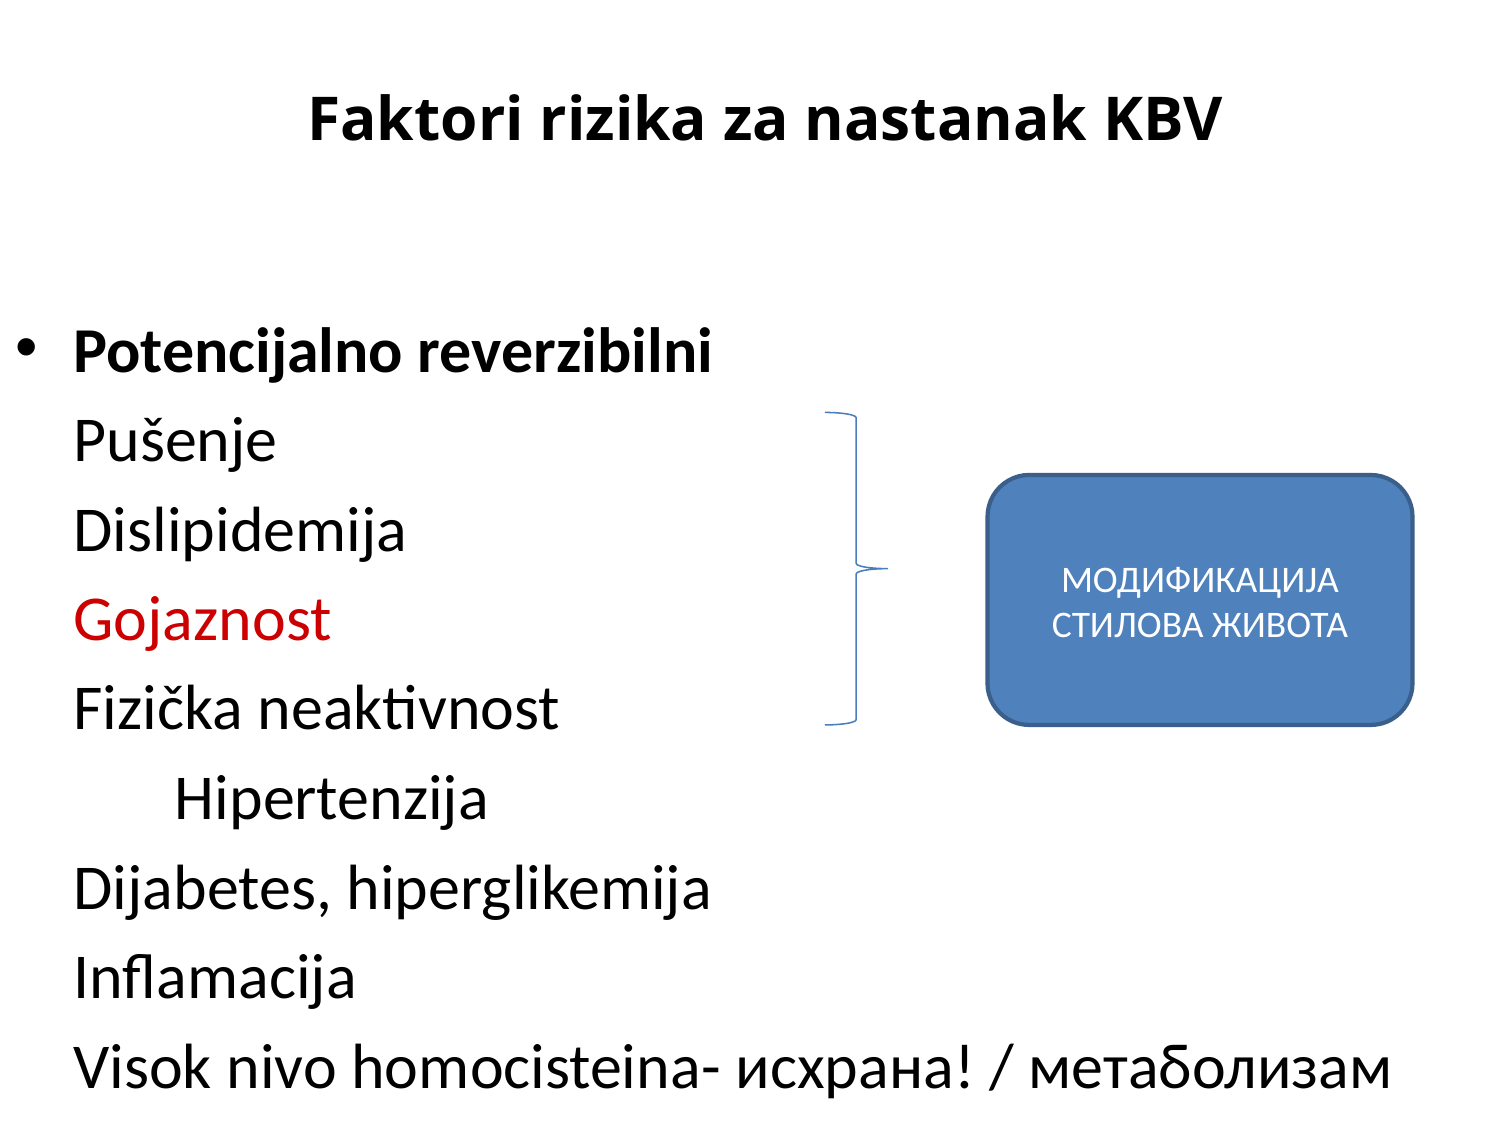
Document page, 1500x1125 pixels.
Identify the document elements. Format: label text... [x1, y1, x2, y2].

text_box МОДИФИКАЦИЈА СТИЛОВА ЖИВОТА [985, 472, 1415, 728]
list Potencijalno reverzibilni Pušenje Dislipidemija Gojaznost Fizička neaktivnost Нipertenzija Dijabetes, hiperglikemija Inflamacija Visok nivo homocisteina- исхрана! / метаболизам [0, 210, 1500, 1125]
title Faktori rizika za nastanak KBV [75, 45, 1425, 188]
text_box [824, 411, 889, 726]
